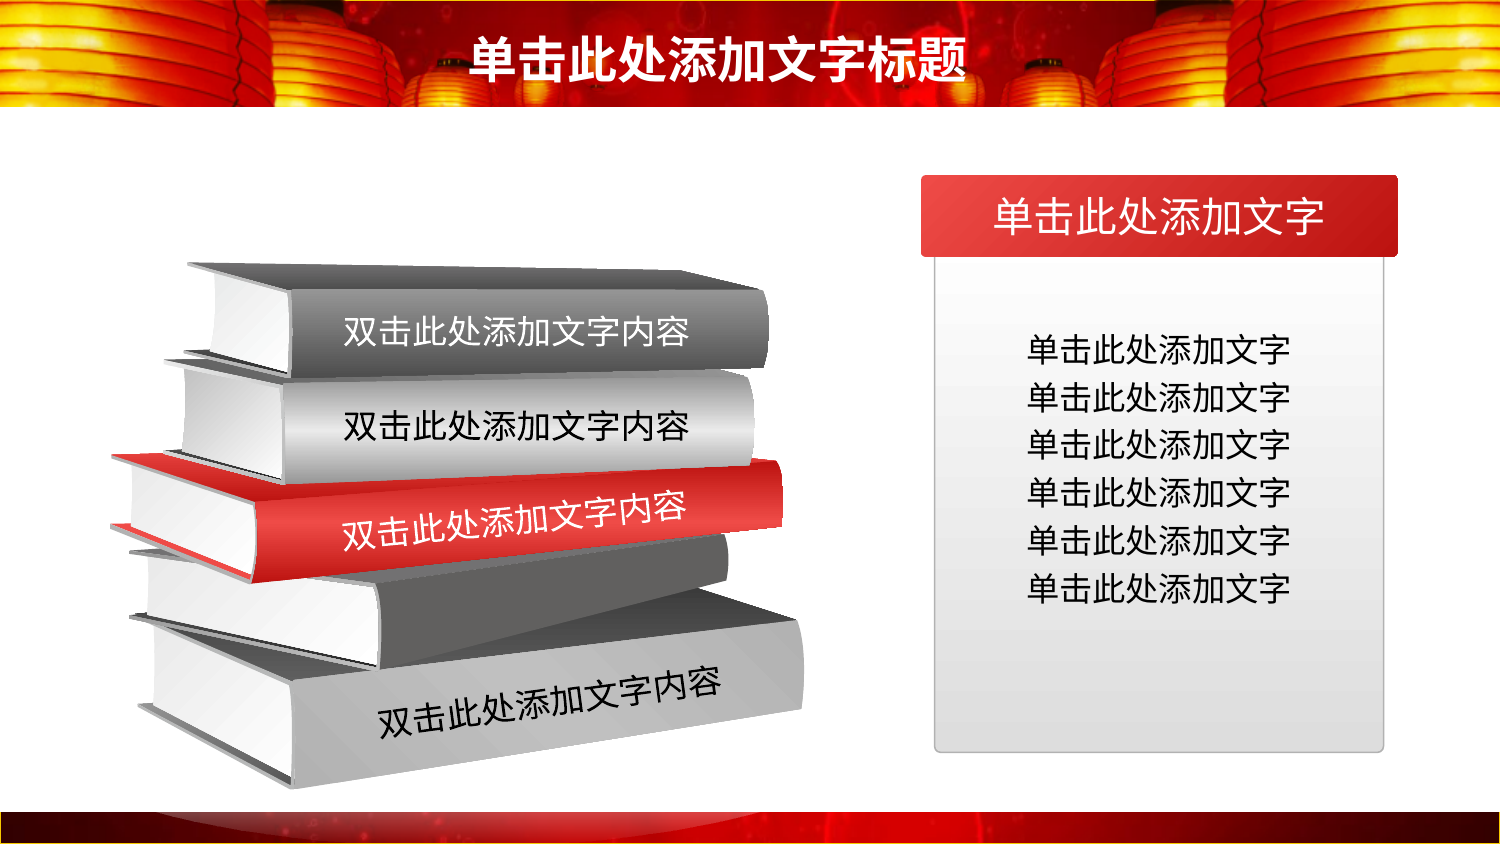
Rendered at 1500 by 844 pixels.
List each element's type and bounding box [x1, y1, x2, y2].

text_box [25, 262, 888, 844]
picture [1, 812, 25, 843]
title [103, 44, 1397, 208]
picture [0, 0, 1500, 107]
picture [888, 812, 1499, 843]
text_box [921, 175, 1398, 753]
